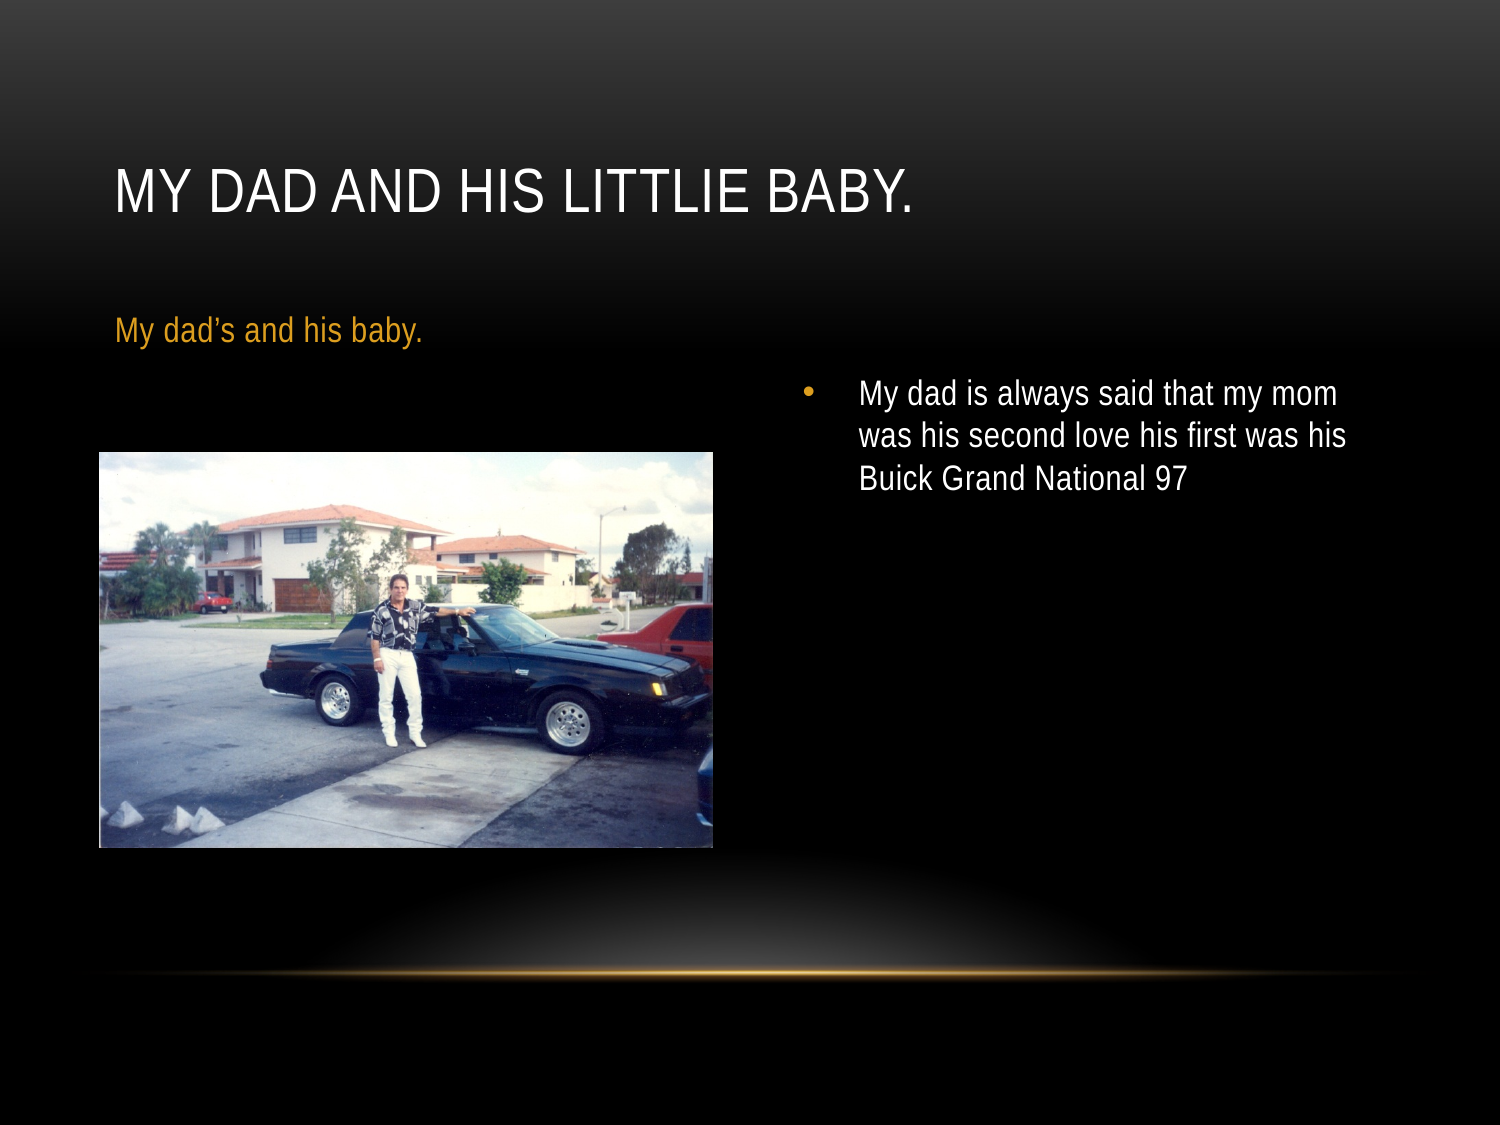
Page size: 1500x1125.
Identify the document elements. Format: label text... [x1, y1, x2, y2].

list My dad’s and his baby. [99, 262, 713, 357]
picture [0, 0, 1500, 1125]
title My dad and his littlie baby. [99, 45, 1400, 233]
list My dad is always said that my mom was his second love his first was his Buick Grand National 97 [787, 362, 1400, 938]
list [99, 452, 713, 848]
